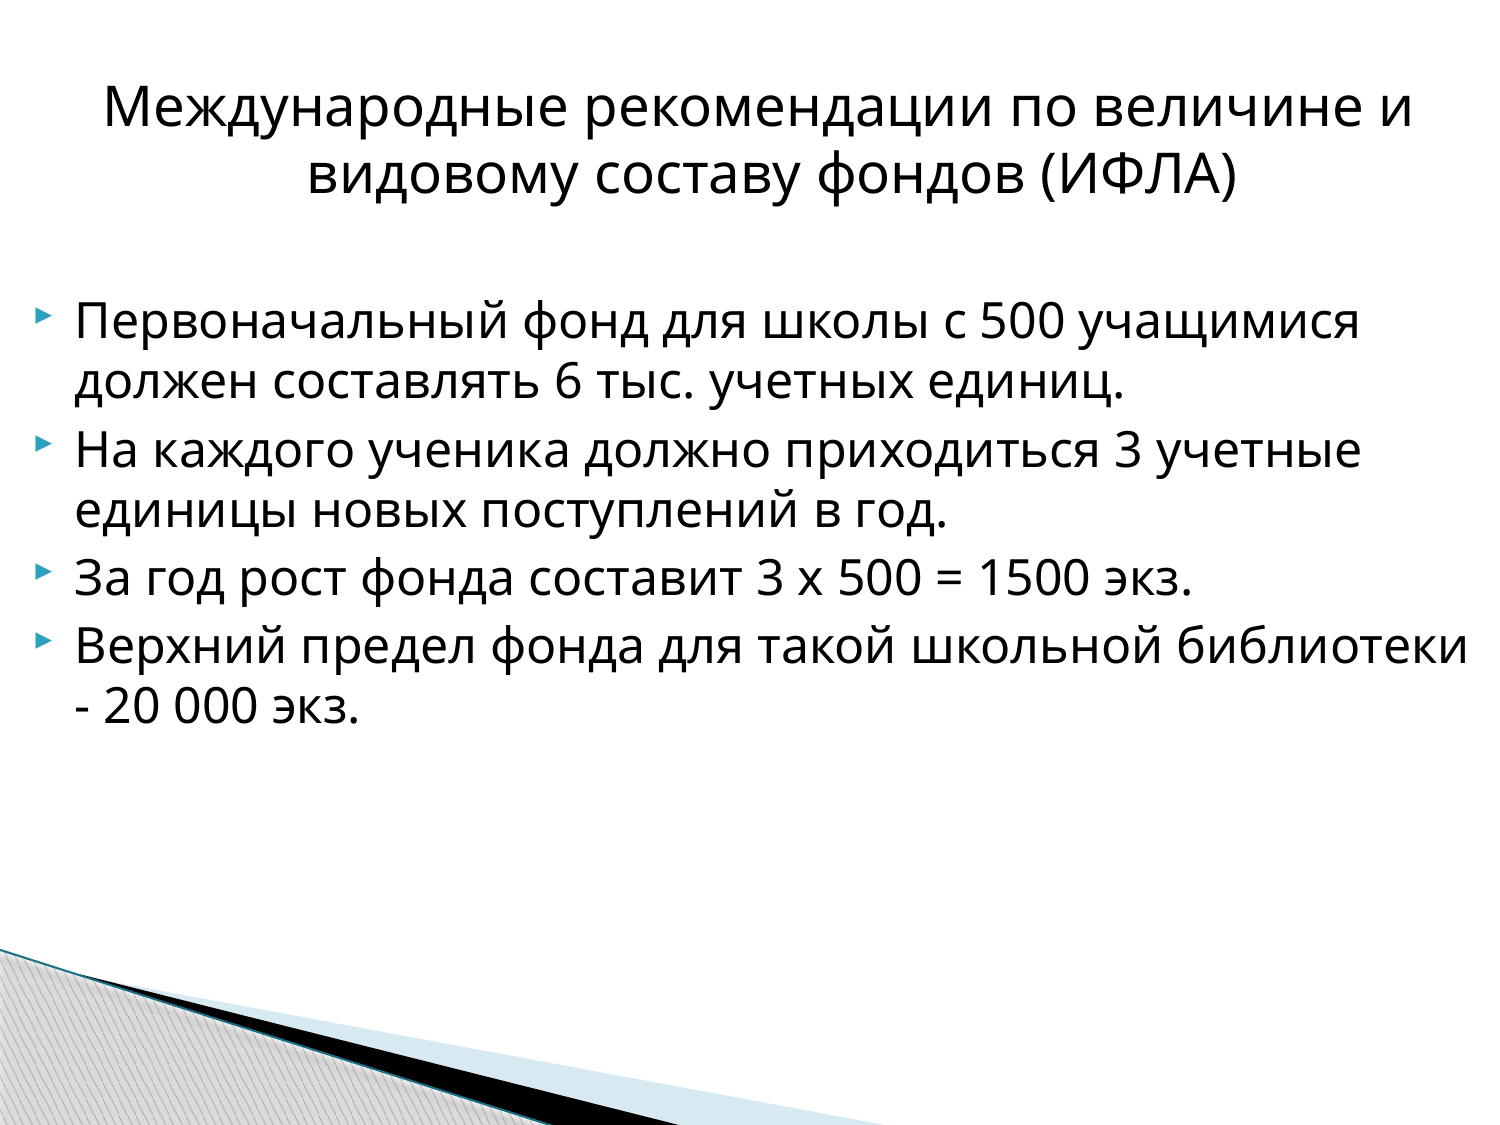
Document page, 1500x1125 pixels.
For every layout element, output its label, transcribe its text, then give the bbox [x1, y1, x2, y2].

list Международные рекомендации по величине и видовому составу фондов (ИФЛА) Первоначальный фонд для школы с 500 учащимися должен составлять 6 тыс. учетных единиц. На каждого ученика должно приходиться 3 учетные единицы новых поступлений в год. За год рост фонда составит 3 х 500 = 1500 экз. Верхний предел фонда для такой школьной библиотеки - 20 000 экз. [0, 62, 1500, 1005]
